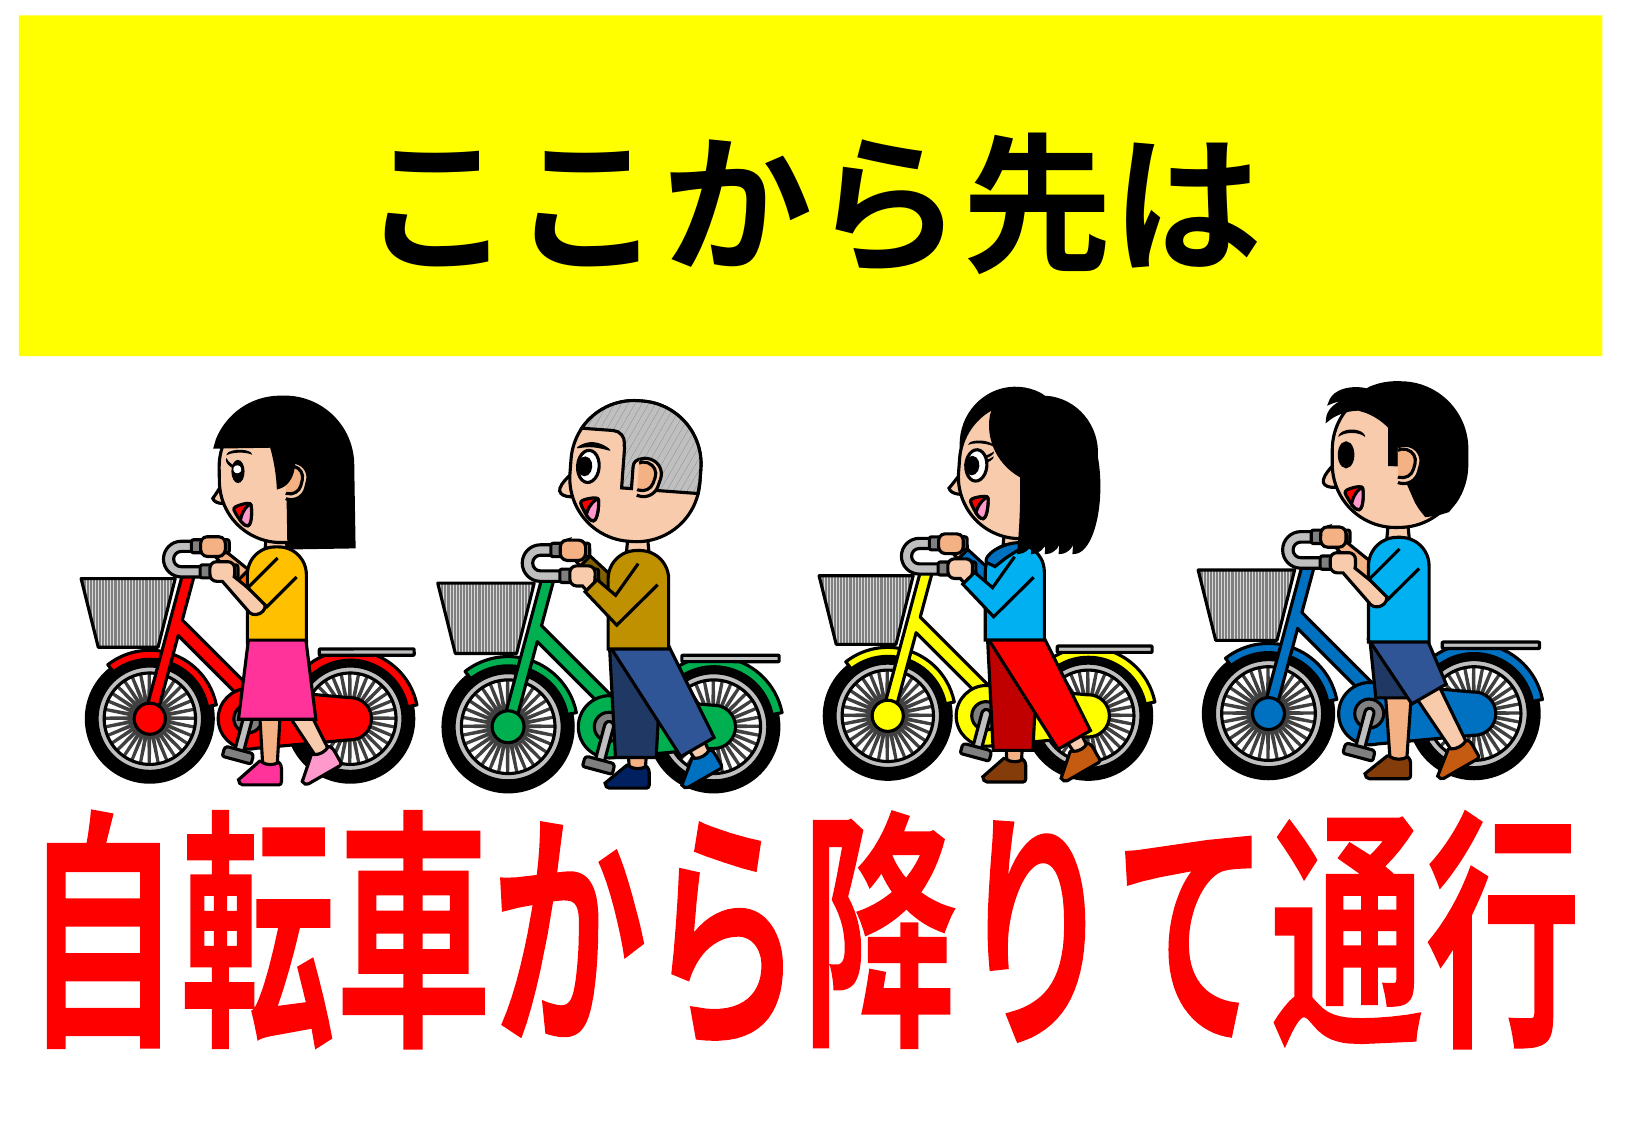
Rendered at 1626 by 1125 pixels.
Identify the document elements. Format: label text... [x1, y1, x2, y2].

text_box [80, 381, 1545, 797]
text_box ここから先は [0, 102, 1625, 298]
text_box [17, 13, 1604, 102]
text_box [17, 298, 1604, 358]
